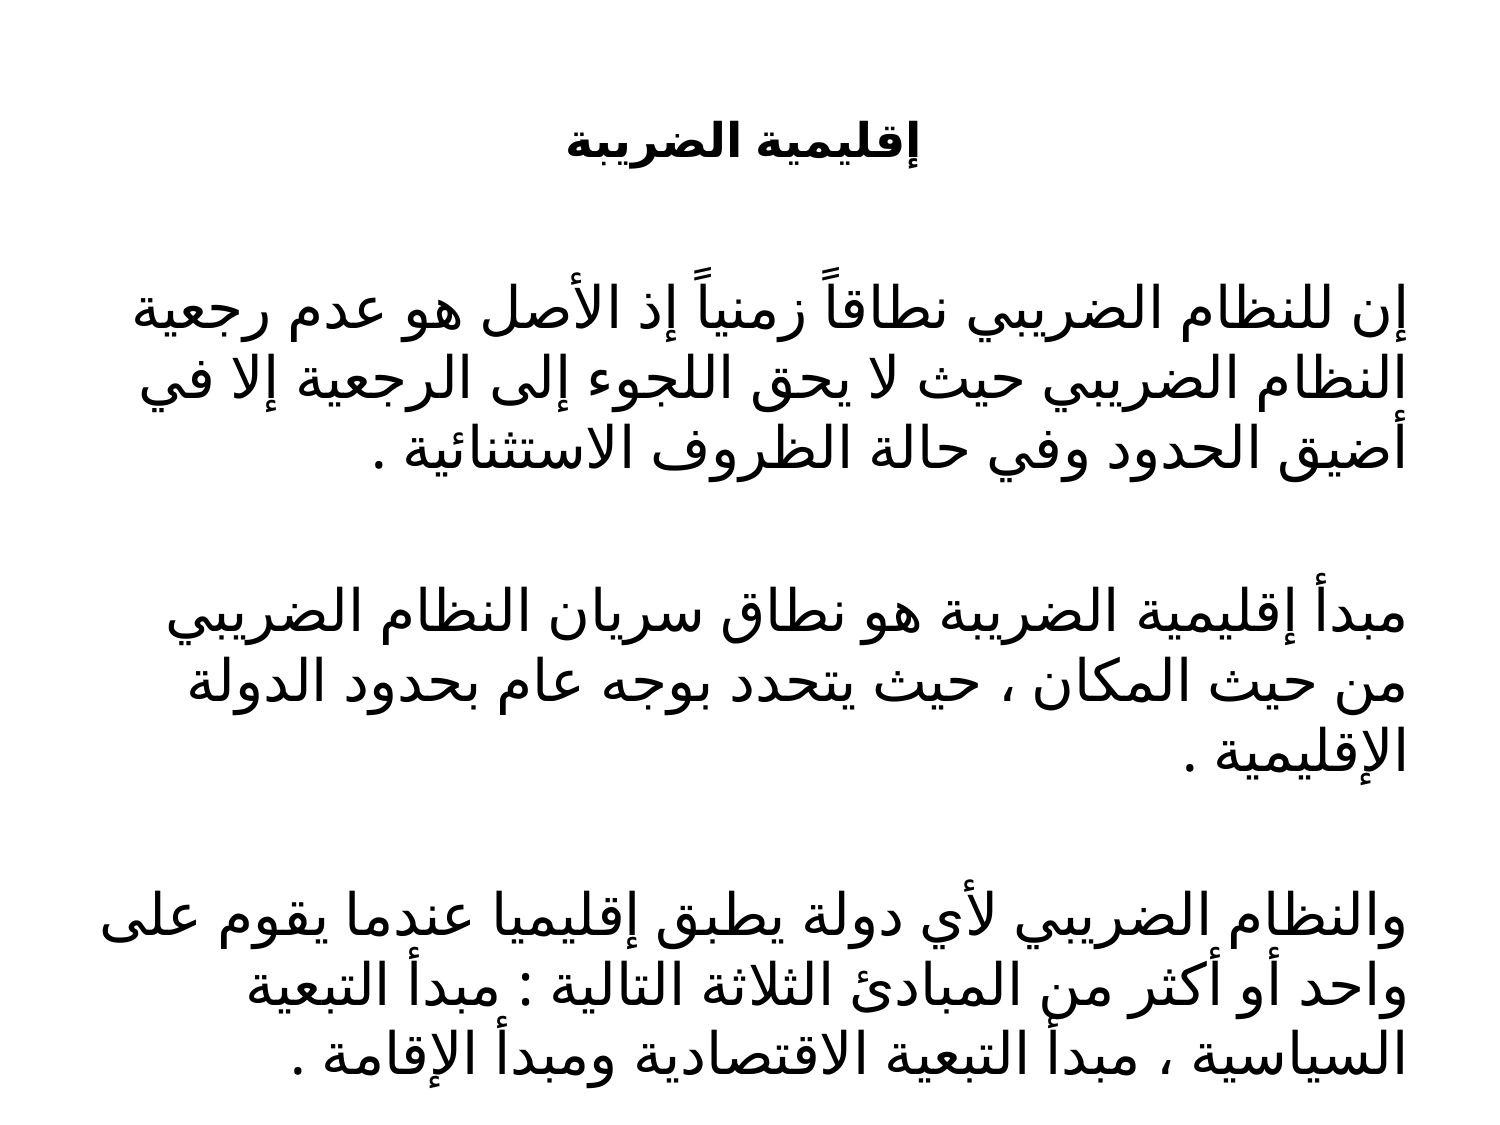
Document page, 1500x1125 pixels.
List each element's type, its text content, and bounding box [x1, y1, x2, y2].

title إقليمية الضريبة [75, 45, 1425, 233]
list إن للنظام الضريبي نطاقاً زمنياً إذ الأصل هو عدم رجعية النظام الضريبي حيث لا يحق اللجوء إلى الرجعية إلا في أضيق الحدود وفي حالة الظروف الاستثنائية . مبدأ إقليمية الضريبة هو نطاق سريان النظام الضريبي من حيث المكان ، حيث يتحدد بوجه عام بحدود الدولة الإقليمية . والنظام الضريبي لأي دولة يطبق إقليميا عندما يقوم على واحد أو أكثر من المبادئ الثلاثة التالية : مبدأ التبعية السياسية ، مبدأ التبعية الاقتصادية ومبدأ الإقامة . [75, 262, 1425, 1005]
